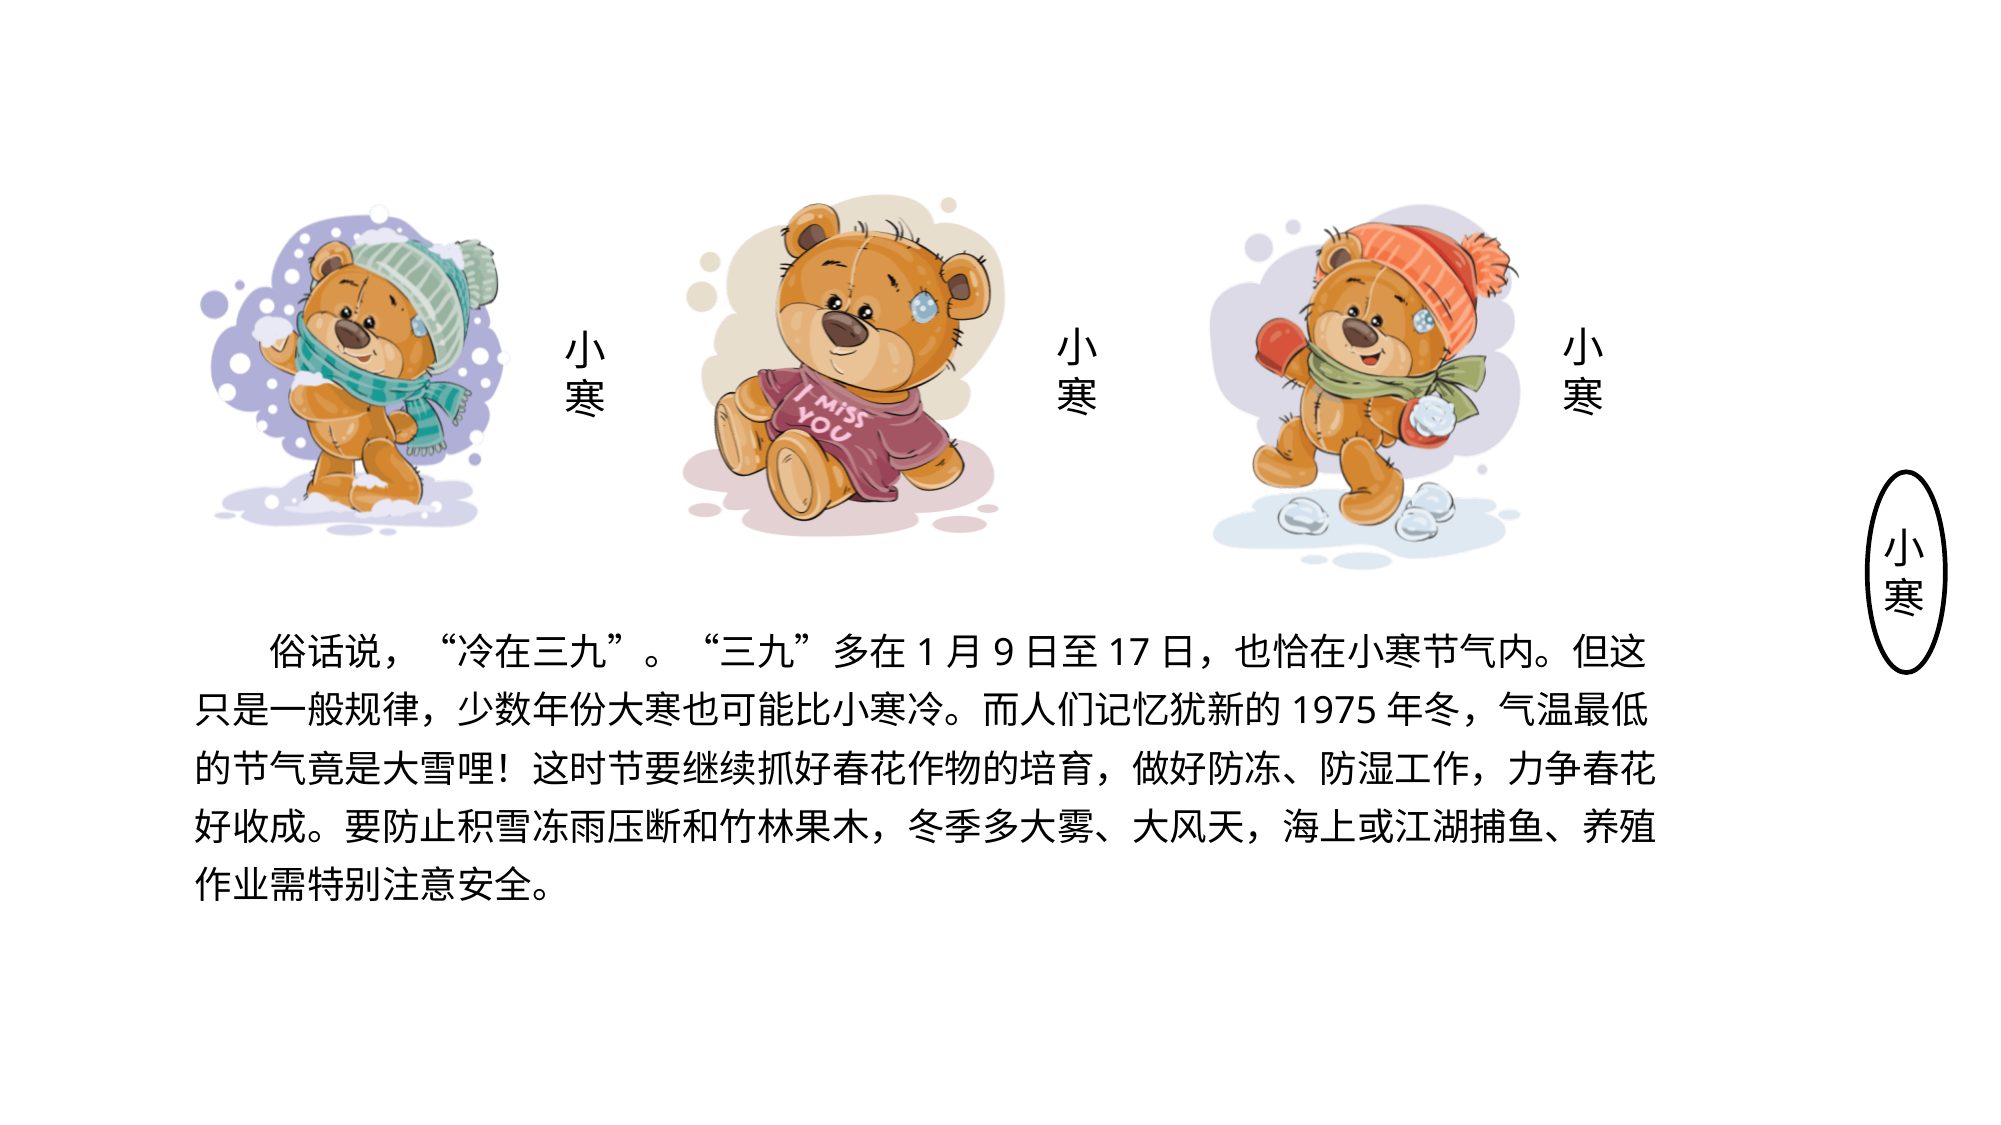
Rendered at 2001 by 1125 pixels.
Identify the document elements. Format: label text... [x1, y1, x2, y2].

text_box 俗话说，“冷在三九”。“三九”多在1月9日至17日，也恰在小寒节气内。但这只是一般规律，少数年份大寒也可能比小寒冷。而人们记忆犹新的1975年冬，气温最低的节气竟是大雪哩！这时节要继续抓好春花作物的培育，做好防冻、防湿工作，力争春花好收成。要防止积雪冻雨压断和竹林果木，冬季多大雾、大风天，海上或江湖捕鱼、养殖作业需特别注意安全。 [179, 606, 1693, 914]
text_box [1867, 471, 1948, 673]
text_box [193, 165, 1626, 583]
